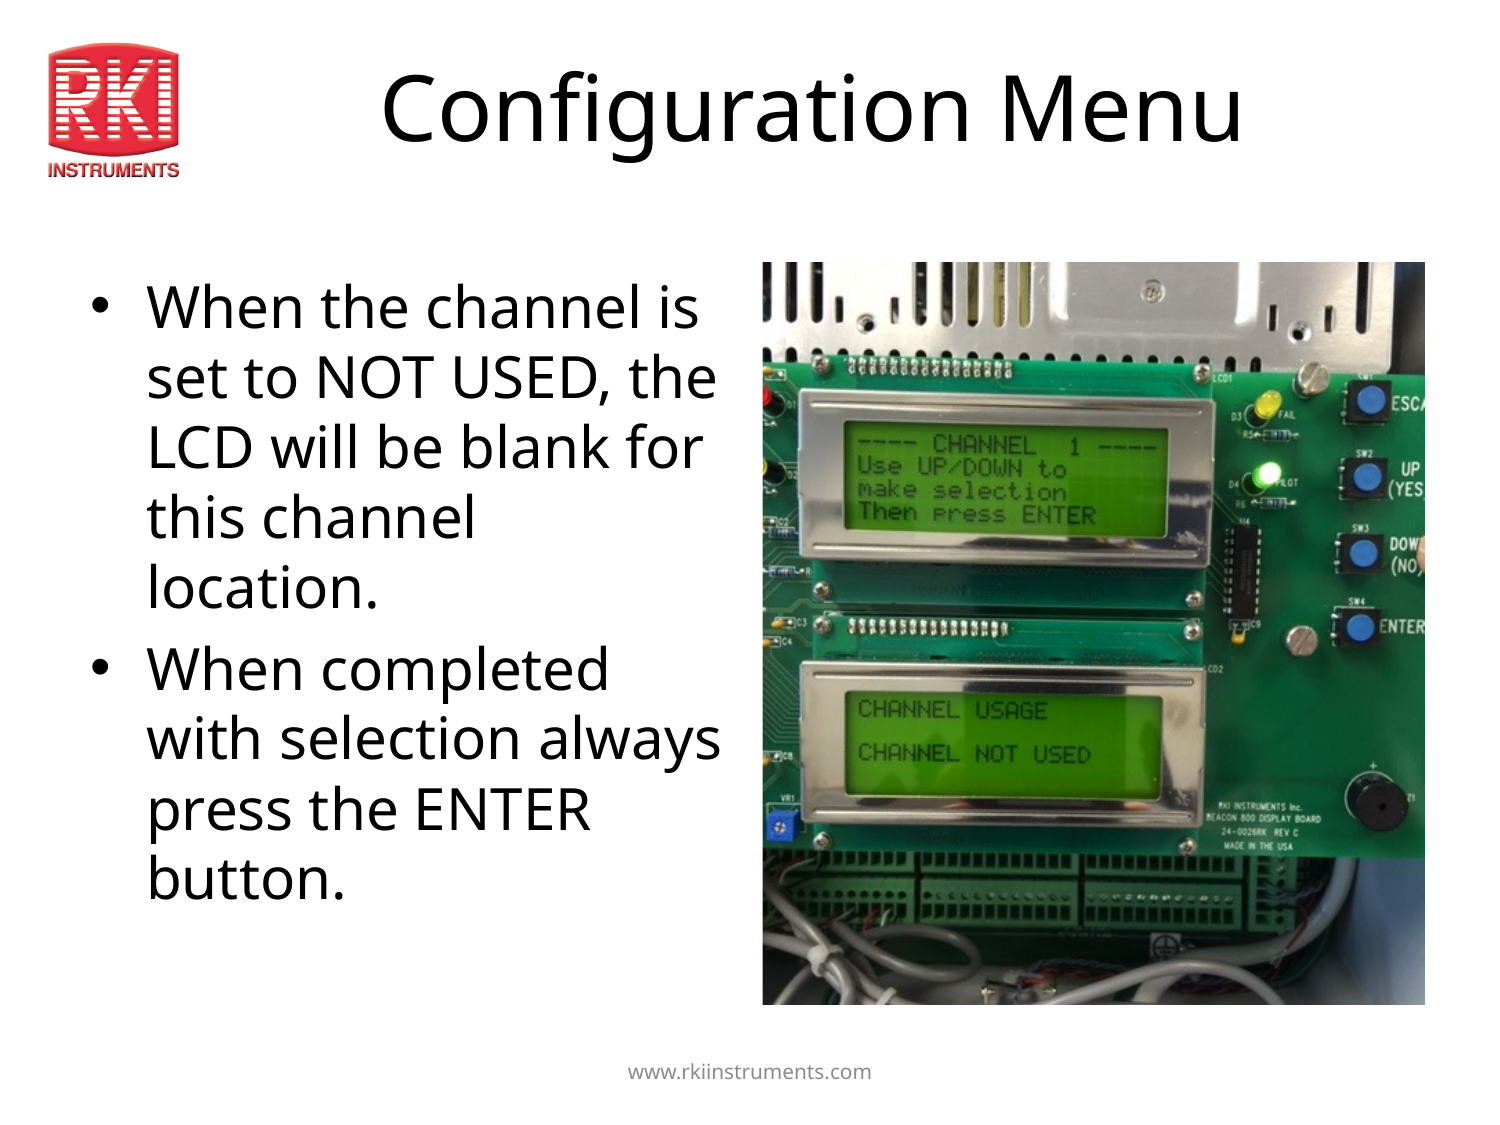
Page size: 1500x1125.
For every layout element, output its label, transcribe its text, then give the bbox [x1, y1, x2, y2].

footer www.rkiinstruments.com [512, 1042, 988, 1103]
title Configuration Menu [175, 49, 1451, 161]
picture [37, 37, 188, 184]
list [762, 262, 1426, 1006]
list When the channel is set to NOT USED, the LCD will be blank for this channel location. When completed with selection always press the ENTER button. [75, 262, 738, 1005]
